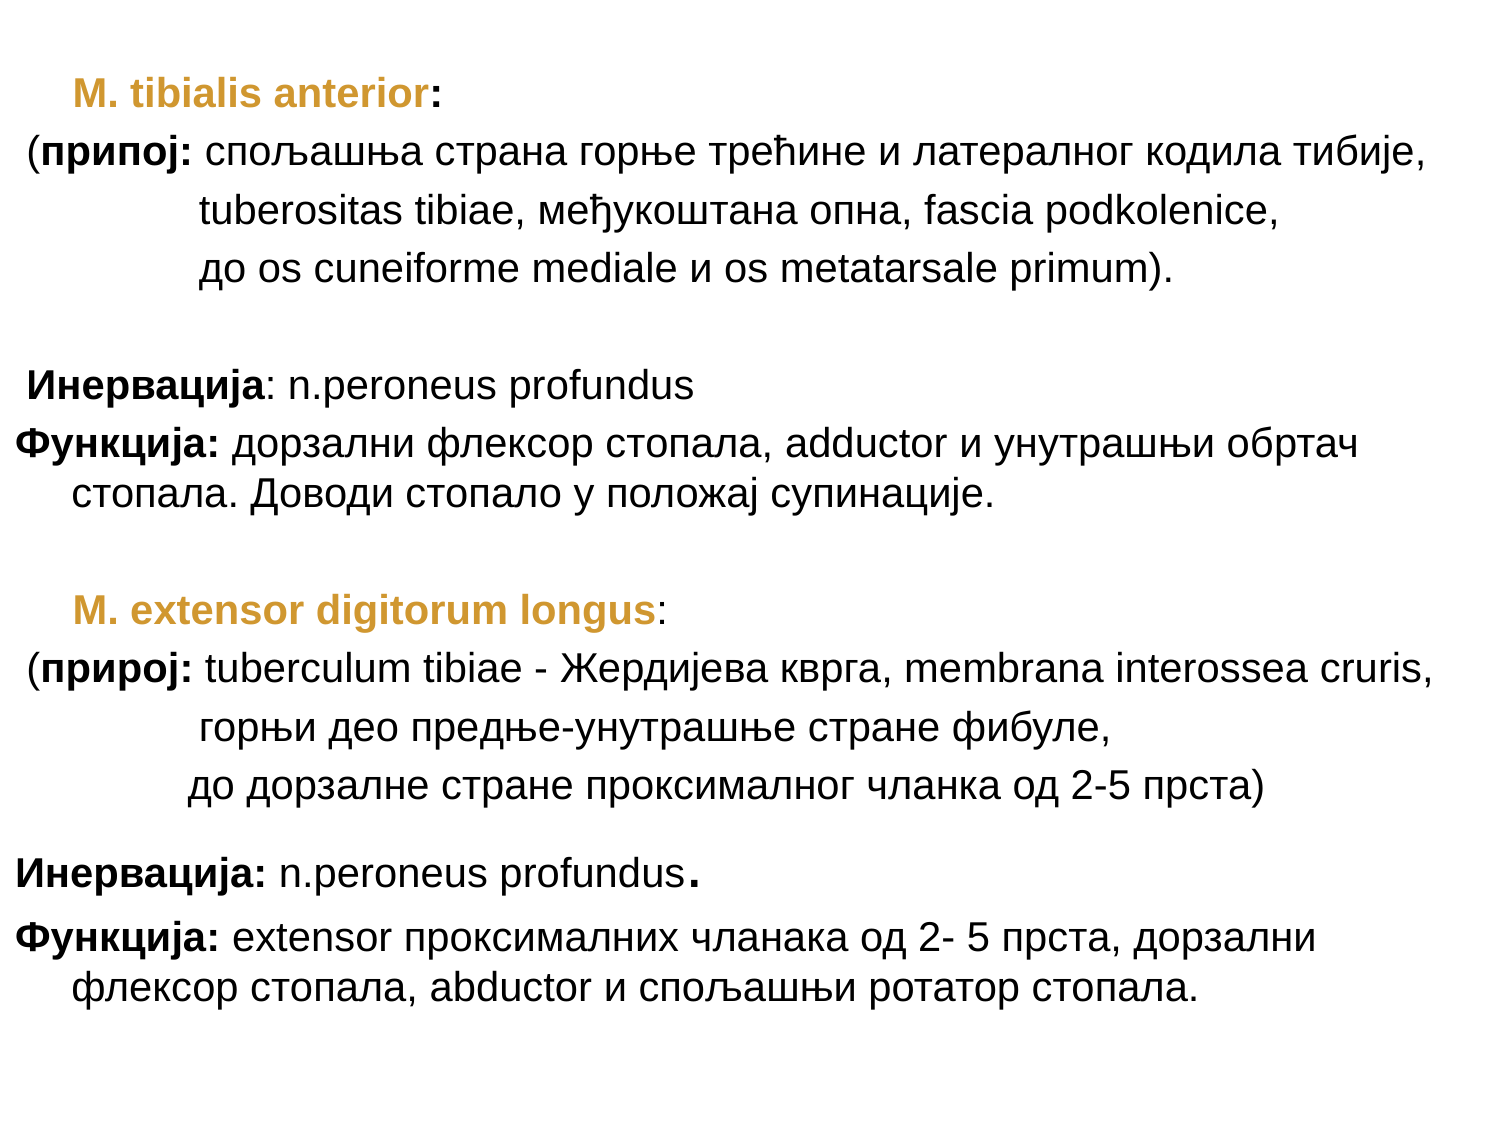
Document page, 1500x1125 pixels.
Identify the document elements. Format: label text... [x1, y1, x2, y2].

list M. tibialis anterior: (припој: спољашња страна горње трећине и латералног кодила тибије, tuberositas tibiae, међукоштана опна, fascia podkolenice, до os cuneiforme mediale и os metatarsale primum). Инервацијa: n.peroneus profundus Функција: дорзални флексор стопала, adductor и унутрашњи обртач стопала. Доводи стопало у положај супинације. M. extensor digitorum longus: (приpој: tuberculum tibiae - Жердијева кврга, membrana interossea cruris, горњи део предње-унутрашње стране фибуле, до дорзалне стране проксималног чланка од 2-5 прста) Инервацијa: n.peroneus profundus. Функција: extensor проксималних чланака од 2- 5 прста, дорзални флексор стопала, abductor и спољашњи ротатор стопала. [0, 0, 1500, 1125]
